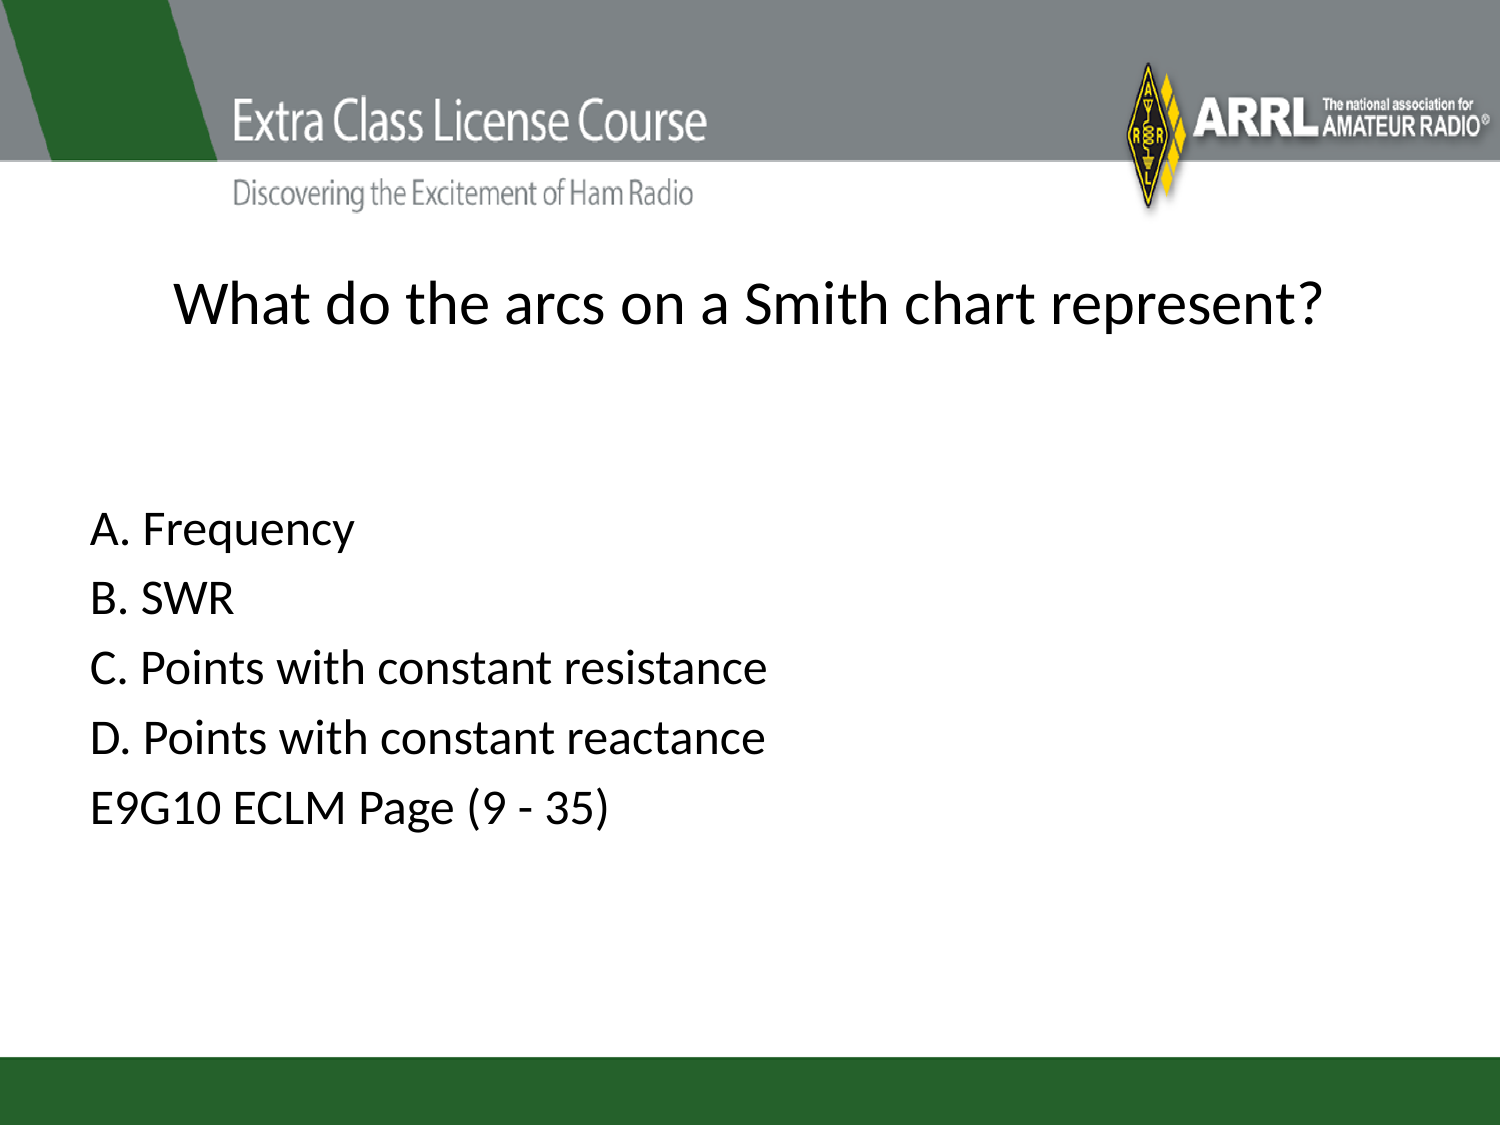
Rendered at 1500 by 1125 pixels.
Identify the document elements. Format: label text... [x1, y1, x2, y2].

title What do the arcs on a Smith chart represent? [75, 254, 1425, 435]
picture [0, 0, 1500, 1125]
list A. Frequency B. SWR C. Points with constant resistance D. Points with constant reactance E9G10 ECLM Page (9 - 35) [75, 487, 1425, 1005]
